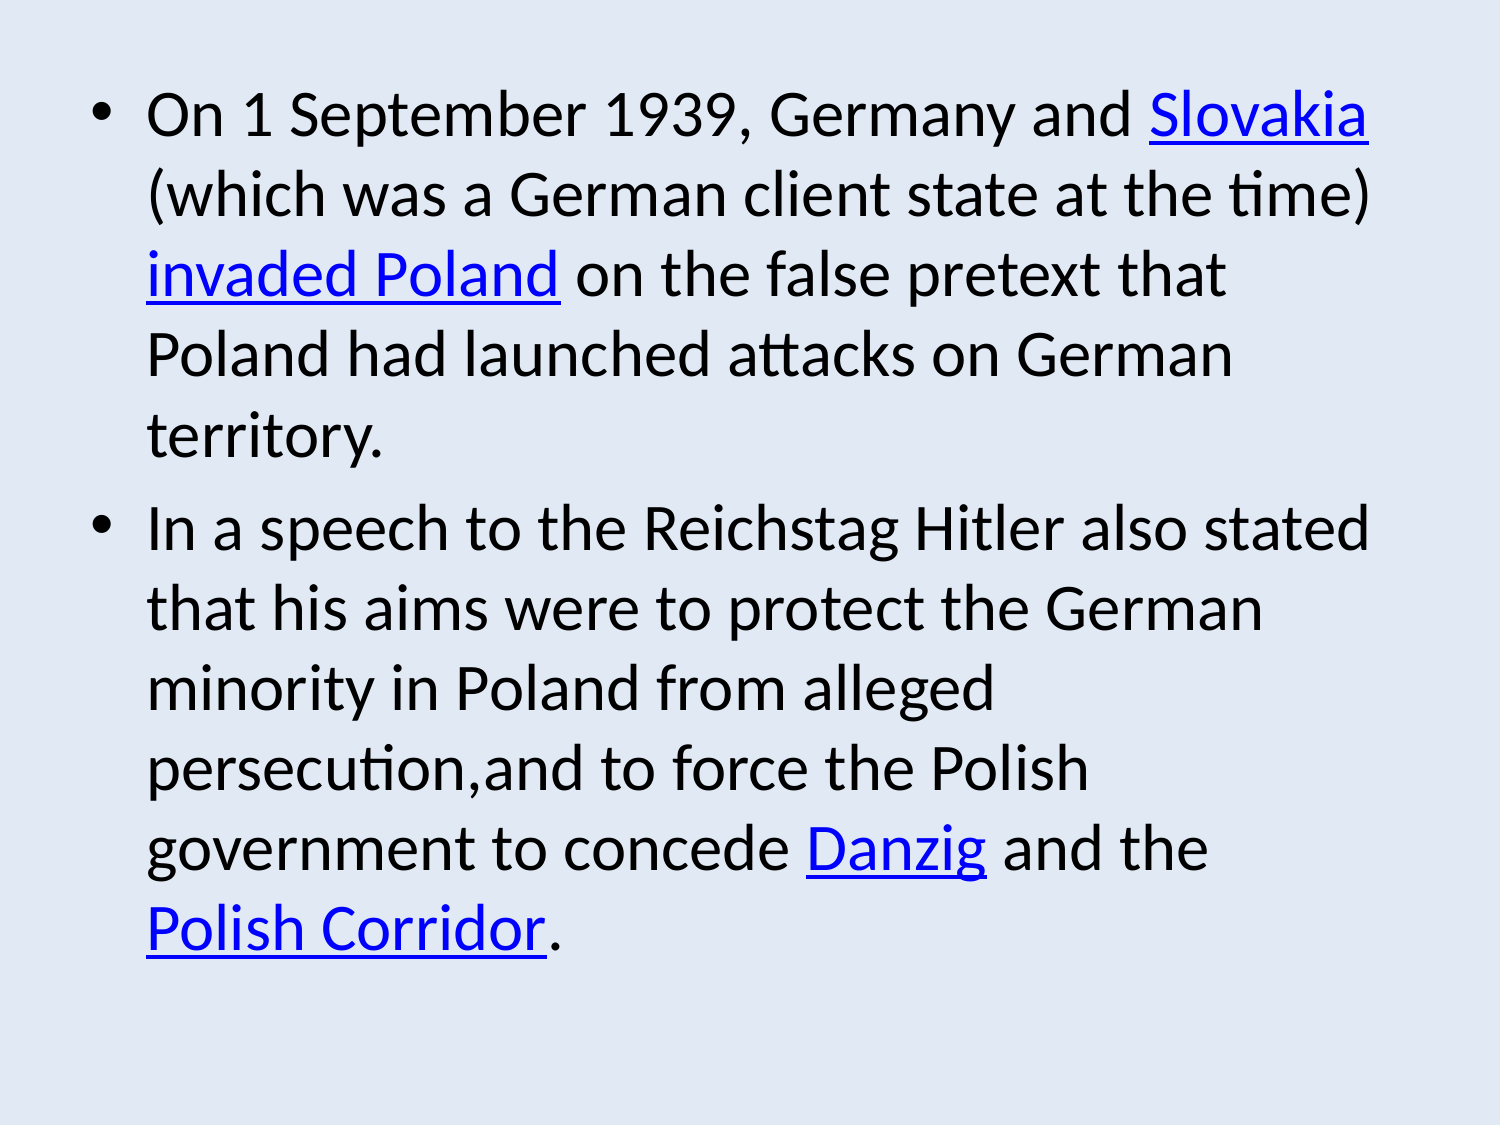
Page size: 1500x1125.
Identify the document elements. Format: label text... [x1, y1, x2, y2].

list On 1 September 1939, Germany and Slovakia (which was a German client state at the time) invaded Poland on the false pretext that Poland had launched attacks on German territory. In a speech to the Reichstag Hitler also stated that his aims were to protect the German minority in Poland from alleged persecution,and to force the Polish government to concede Danzig and the Polish Corridor. [75, 62, 1425, 1005]
